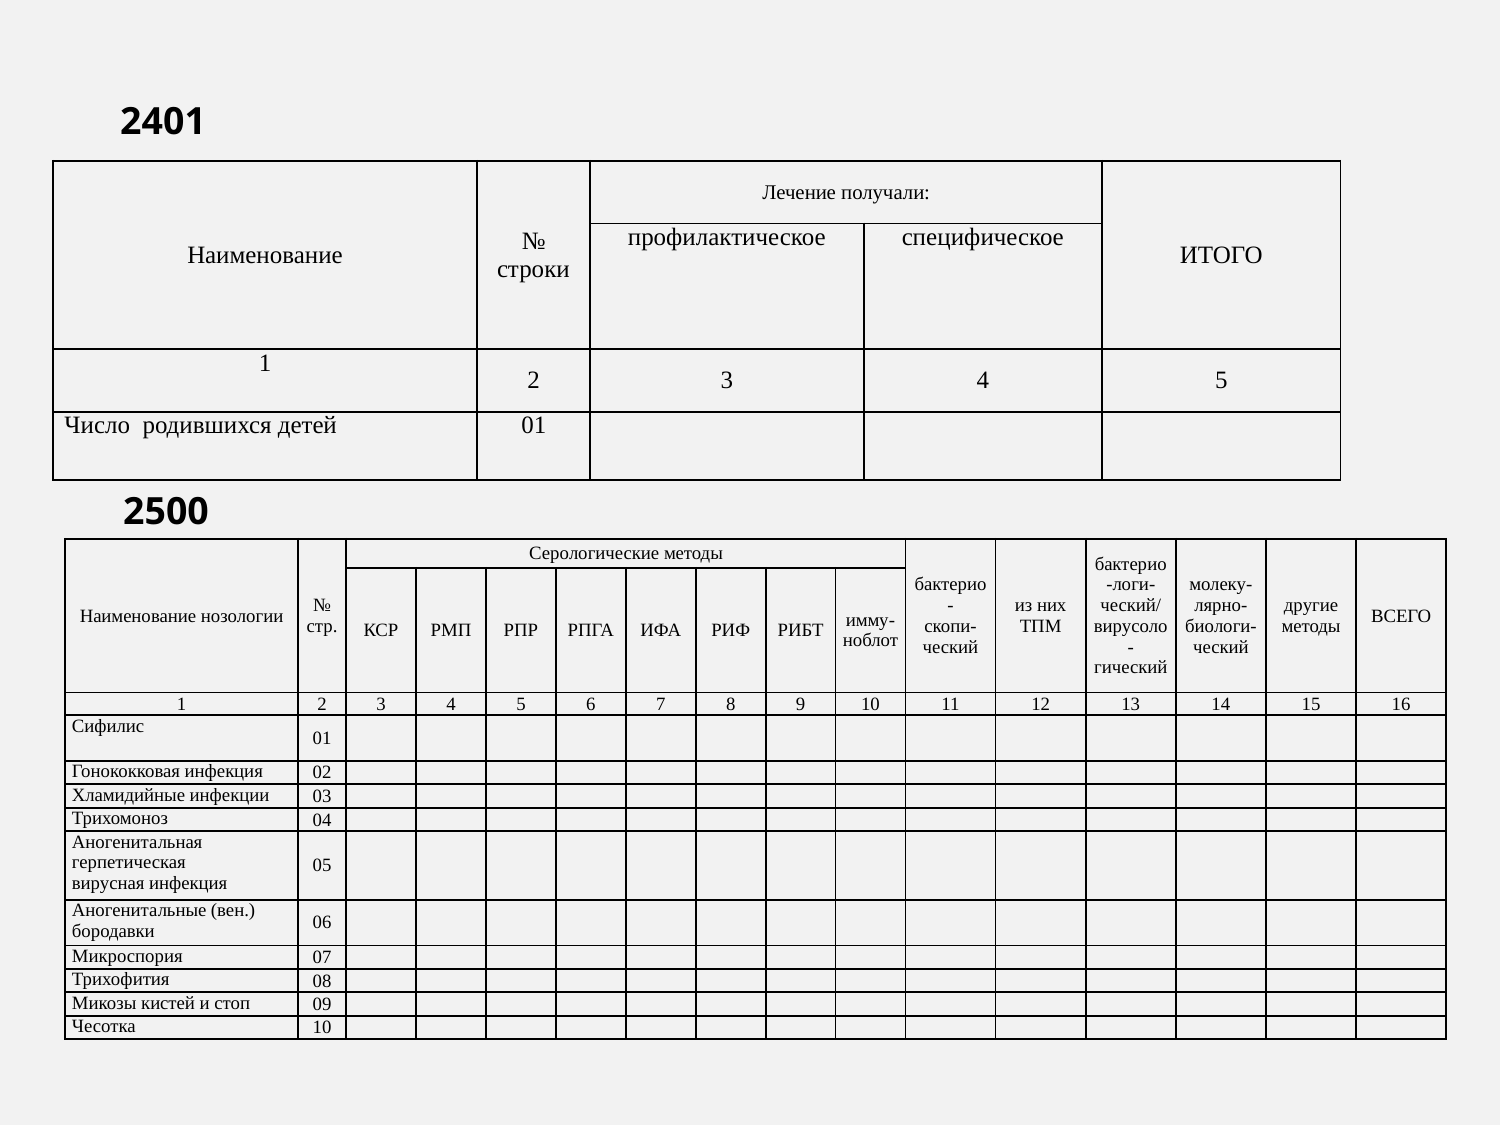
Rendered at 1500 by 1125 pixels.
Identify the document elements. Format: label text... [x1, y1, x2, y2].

table_cell [417, 785, 485, 807]
title [75, 50, 1425, 138]
table_cell [487, 762, 555, 783]
table_cell [697, 993, 765, 1015]
table_cell [767, 716, 835, 760]
table_cell [1087, 946, 1175, 968]
table_cell [487, 809, 555, 830]
table_cell [906, 946, 995, 968]
table_cell [767, 832, 835, 899]
table_cell [627, 1017, 695, 1038]
table_cell РИФ [697, 569, 765, 692]
table_cell [1357, 716, 1445, 760]
table_cell [996, 901, 1085, 945]
table_cell [697, 1017, 765, 1038]
table_cell [767, 809, 835, 830]
table_cell [836, 970, 905, 991]
table_cell [1087, 785, 1175, 807]
table_cell Хламидийные инфекции [66, 785, 297, 807]
table_cell [487, 785, 555, 807]
table_cell 08 [299, 970, 345, 991]
table_header ВСЕГО [1357, 540, 1445, 692]
table_cell [697, 809, 765, 830]
table_cell [627, 993, 695, 1015]
table_cell [557, 809, 625, 830]
table_cell [767, 946, 835, 968]
table_cell [836, 1017, 905, 1038]
table_cell [627, 832, 695, 899]
table_cell [996, 785, 1085, 807]
table_cell [1087, 901, 1175, 945]
table_cell [1087, 832, 1175, 899]
table_cell 03 [299, 785, 345, 807]
table_cell [996, 970, 1085, 991]
table_cell 3 [591, 350, 863, 411]
table_cell [767, 785, 835, 807]
table_cell специфическое [865, 224, 1101, 348]
table_cell [1267, 809, 1355, 830]
table_cell [627, 809, 695, 830]
table_cell [347, 993, 415, 1015]
table_cell [865, 413, 1101, 479]
table_header бактерио-логи-ческий/ вирусоло- гический [1087, 540, 1175, 692]
table_cell Аногенитальные (вен.) бородавки [66, 901, 297, 945]
table_cell [1267, 762, 1355, 783]
table_header из них ТПМ [996, 540, 1085, 692]
table_cell [767, 970, 835, 991]
table_cell [417, 970, 485, 991]
table_cell 01 [299, 716, 345, 760]
table_cell [487, 716, 555, 760]
table_cell [836, 993, 905, 1015]
table_cell [996, 762, 1085, 783]
table_cell 5 [487, 693, 555, 714]
table_cell [836, 901, 905, 945]
table_cell [906, 785, 995, 807]
table_cell [1357, 1017, 1445, 1038]
table_cell [347, 809, 415, 830]
table_cell [906, 809, 995, 830]
table_cell [627, 901, 695, 945]
table_cell [417, 809, 485, 830]
table_cell Аногенитальная герпетическая вирусная инфекция [66, 832, 297, 899]
table_header ИТОГО [1103, 162, 1340, 348]
table_cell [1357, 946, 1445, 968]
table_cell [996, 716, 1085, 760]
table_cell Трихомоноз [66, 809, 297, 830]
table_cell [557, 970, 625, 991]
table_cell [417, 993, 485, 1015]
table_cell [591, 413, 863, 479]
table_cell 12 [996, 693, 1085, 714]
table_cell [697, 901, 765, 945]
table_cell [1357, 993, 1445, 1015]
table_cell [697, 762, 765, 783]
table_cell КСР [347, 569, 415, 692]
table_cell [1103, 413, 1340, 479]
table_cell ИФА [627, 569, 695, 692]
table_cell 3 [347, 693, 415, 714]
table_cell 4 [417, 693, 485, 714]
table_cell [1267, 970, 1355, 991]
table_cell 6 [557, 693, 625, 714]
table_cell Микроспория [66, 946, 297, 968]
table_cell [1267, 785, 1355, 807]
table_cell [1177, 1017, 1265, 1038]
table_cell 2 [478, 350, 589, 411]
table_header бактерио- скопи-ческий [906, 540, 995, 692]
table_cell [417, 762, 485, 783]
table_cell [906, 716, 995, 760]
table_cell [557, 762, 625, 783]
table_header № стр. [299, 540, 345, 692]
table_header Наименование [54, 162, 476, 348]
table_cell [906, 762, 995, 783]
table_cell [1267, 716, 1355, 760]
table_cell [487, 901, 555, 945]
table_cell 10 [299, 1017, 345, 1038]
table_cell [347, 1017, 415, 1038]
table_cell [836, 785, 905, 807]
table_cell РПГА [557, 569, 625, 692]
table_cell 14 [1177, 693, 1265, 714]
table_cell [836, 809, 905, 830]
table_cell [627, 785, 695, 807]
table_cell [417, 1017, 485, 1038]
table_cell [557, 1017, 625, 1038]
table_cell [697, 946, 765, 968]
table_cell [1357, 832, 1445, 899]
table_cell [1177, 901, 1265, 945]
table_cell Гонококковая инфекция [66, 762, 297, 783]
table_cell [1177, 762, 1265, 783]
table_cell [697, 785, 765, 807]
table_cell [1267, 832, 1355, 899]
table_cell [557, 901, 625, 945]
table_cell [1177, 785, 1265, 807]
table_cell [347, 785, 415, 807]
table_cell 13 [1087, 693, 1175, 714]
table_cell [697, 832, 765, 899]
table_cell [487, 946, 555, 968]
table_cell 8 [697, 693, 765, 714]
table_cell [1177, 970, 1265, 991]
table_cell [836, 716, 905, 760]
table_cell [487, 1017, 555, 1038]
table_cell РИБТ [767, 569, 835, 692]
table_cell [906, 901, 995, 945]
table_cell [1177, 832, 1265, 899]
table_header Лечение получали: [591, 162, 1101, 223]
table_cell [557, 785, 625, 807]
table_cell [417, 901, 485, 945]
table_cell [1357, 901, 1445, 945]
table_cell [1087, 716, 1175, 760]
table_cell [347, 762, 415, 783]
table_cell РПР [487, 569, 555, 692]
table_cell [1267, 993, 1355, 1015]
table_cell [347, 716, 415, 760]
text_box 2401 [105, 89, 221, 150]
table_cell [347, 901, 415, 945]
table_cell 06 [299, 901, 345, 945]
table_cell [996, 809, 1085, 830]
table_cell [557, 716, 625, 760]
table_cell [347, 970, 415, 991]
table_cell [697, 970, 765, 991]
table_cell [836, 832, 905, 899]
table_cell 05 [299, 832, 345, 899]
table_cell [1177, 809, 1265, 830]
table_cell [996, 946, 1085, 968]
table_cell 09 [299, 993, 345, 1015]
table_cell [487, 993, 555, 1015]
table_cell [557, 993, 625, 1015]
table_header другие методы [1267, 540, 1355, 692]
table_cell [627, 970, 695, 991]
table_header Серологические методы [347, 540, 905, 567]
table_cell [767, 1017, 835, 1038]
table_cell 7 [627, 693, 695, 714]
table_cell [417, 946, 485, 968]
table_cell [906, 970, 995, 991]
table_cell 1 [66, 693, 297, 714]
table_cell [1087, 970, 1175, 991]
table_cell [1267, 1017, 1355, 1038]
table_cell [1087, 809, 1175, 830]
table_cell Число родившихся детей [54, 413, 476, 479]
table_cell [1357, 970, 1445, 991]
table_cell [627, 946, 695, 968]
table_cell 4 [865, 350, 1101, 411]
table_cell [1177, 716, 1265, 760]
table_cell [487, 970, 555, 991]
text_box 2500 [108, 479, 224, 540]
table_cell [767, 993, 835, 1015]
table_cell [906, 1017, 995, 1038]
table_cell [767, 762, 835, 783]
table_cell Сифилис [66, 716, 297, 760]
table_cell 07 [299, 946, 345, 968]
table_cell Чесотка [66, 1017, 297, 1038]
table_cell [767, 901, 835, 945]
table_header № строки [478, 162, 589, 348]
table_cell [1357, 762, 1445, 783]
table_cell [1267, 946, 1355, 968]
table_cell 01 [478, 413, 589, 479]
table_cell [996, 993, 1085, 1015]
table_cell 5 [1103, 350, 1340, 411]
table_cell [1177, 993, 1265, 1015]
table_cell [417, 832, 485, 899]
table_cell [697, 716, 765, 760]
table_cell 15 [1267, 693, 1355, 714]
table_cell 04 [299, 809, 345, 830]
table_cell 9 [767, 693, 835, 714]
table_cell [347, 946, 415, 968]
table_cell [1087, 762, 1175, 783]
table_cell [1087, 993, 1175, 1015]
table_cell [906, 832, 995, 899]
table_cell имму-ноблот [836, 569, 905, 692]
table_cell [627, 716, 695, 760]
table_cell [1087, 1017, 1175, 1038]
table_cell [996, 1017, 1085, 1038]
table_cell [836, 946, 905, 968]
table_cell РМП [417, 569, 485, 692]
table_header Наименование нозологии [66, 540, 297, 692]
table_cell [487, 832, 555, 899]
table_cell [627, 762, 695, 783]
table_cell [417, 716, 485, 760]
table_cell [1177, 946, 1265, 968]
table_cell [347, 832, 415, 899]
table_cell [557, 832, 625, 899]
table_cell [1267, 901, 1355, 945]
table_cell [1357, 809, 1445, 830]
table_cell [996, 832, 1085, 899]
table_cell Трихофития [66, 970, 297, 991]
table_cell 16 [1357, 693, 1445, 714]
table_cell профилактическое [591, 224, 863, 348]
table_cell 02 [299, 762, 345, 783]
table_cell [906, 993, 995, 1015]
table_cell [836, 762, 905, 783]
table_cell 10 [836, 693, 905, 714]
table_cell 2 [299, 693, 345, 714]
table_cell 11 [906, 693, 995, 714]
table_cell Микозы кистей и стоп [66, 993, 297, 1015]
table_cell 1 [54, 350, 476, 411]
table_cell [1357, 785, 1445, 807]
table_cell [557, 946, 625, 968]
table_header молеку- лярно- биологи-ческий [1177, 540, 1265, 692]
